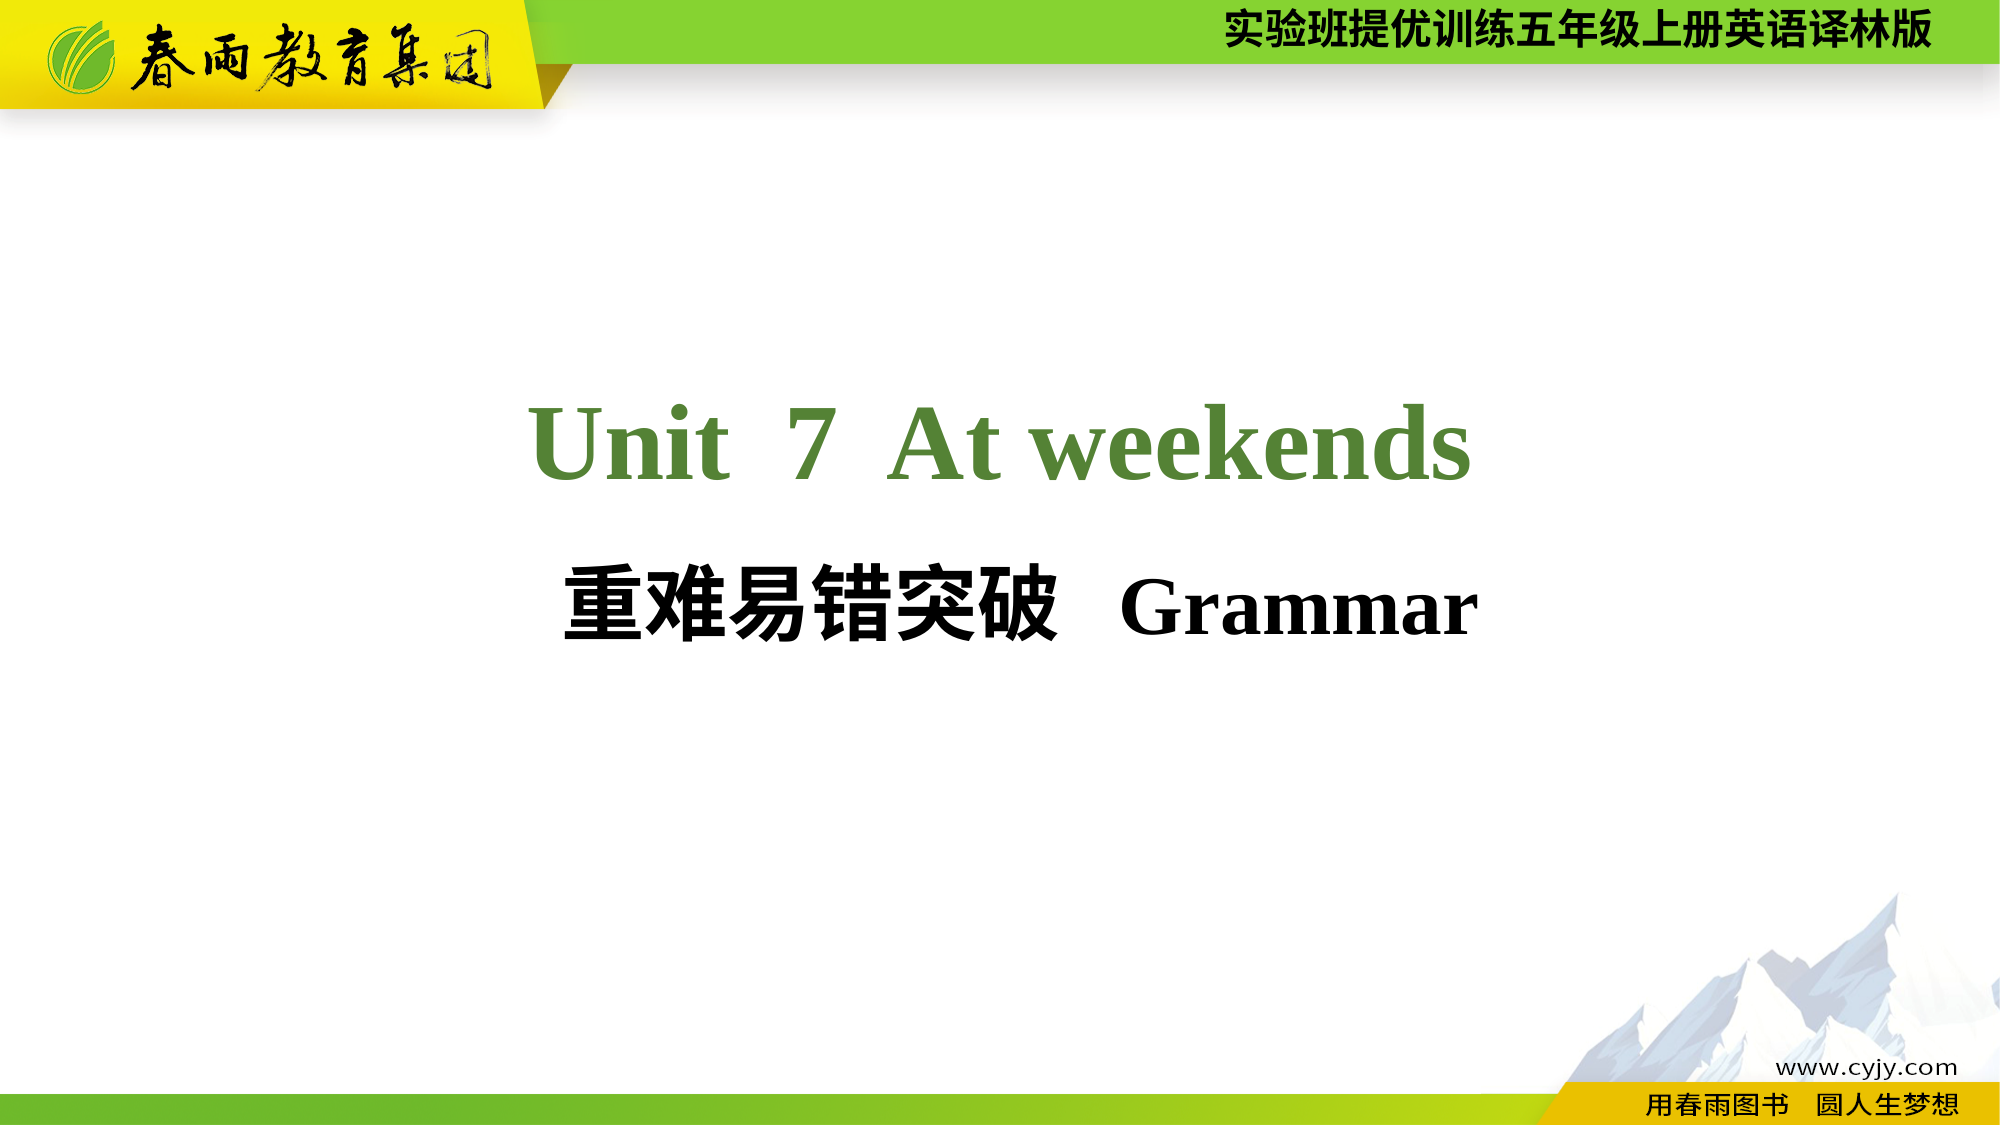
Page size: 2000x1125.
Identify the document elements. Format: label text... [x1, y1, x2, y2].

picture [0, 0, 2000, 298]
picture [0, 659, 2000, 1125]
text_box Unit 7 At weekends 重难易错突破 Grammar [0, 298, 2000, 659]
